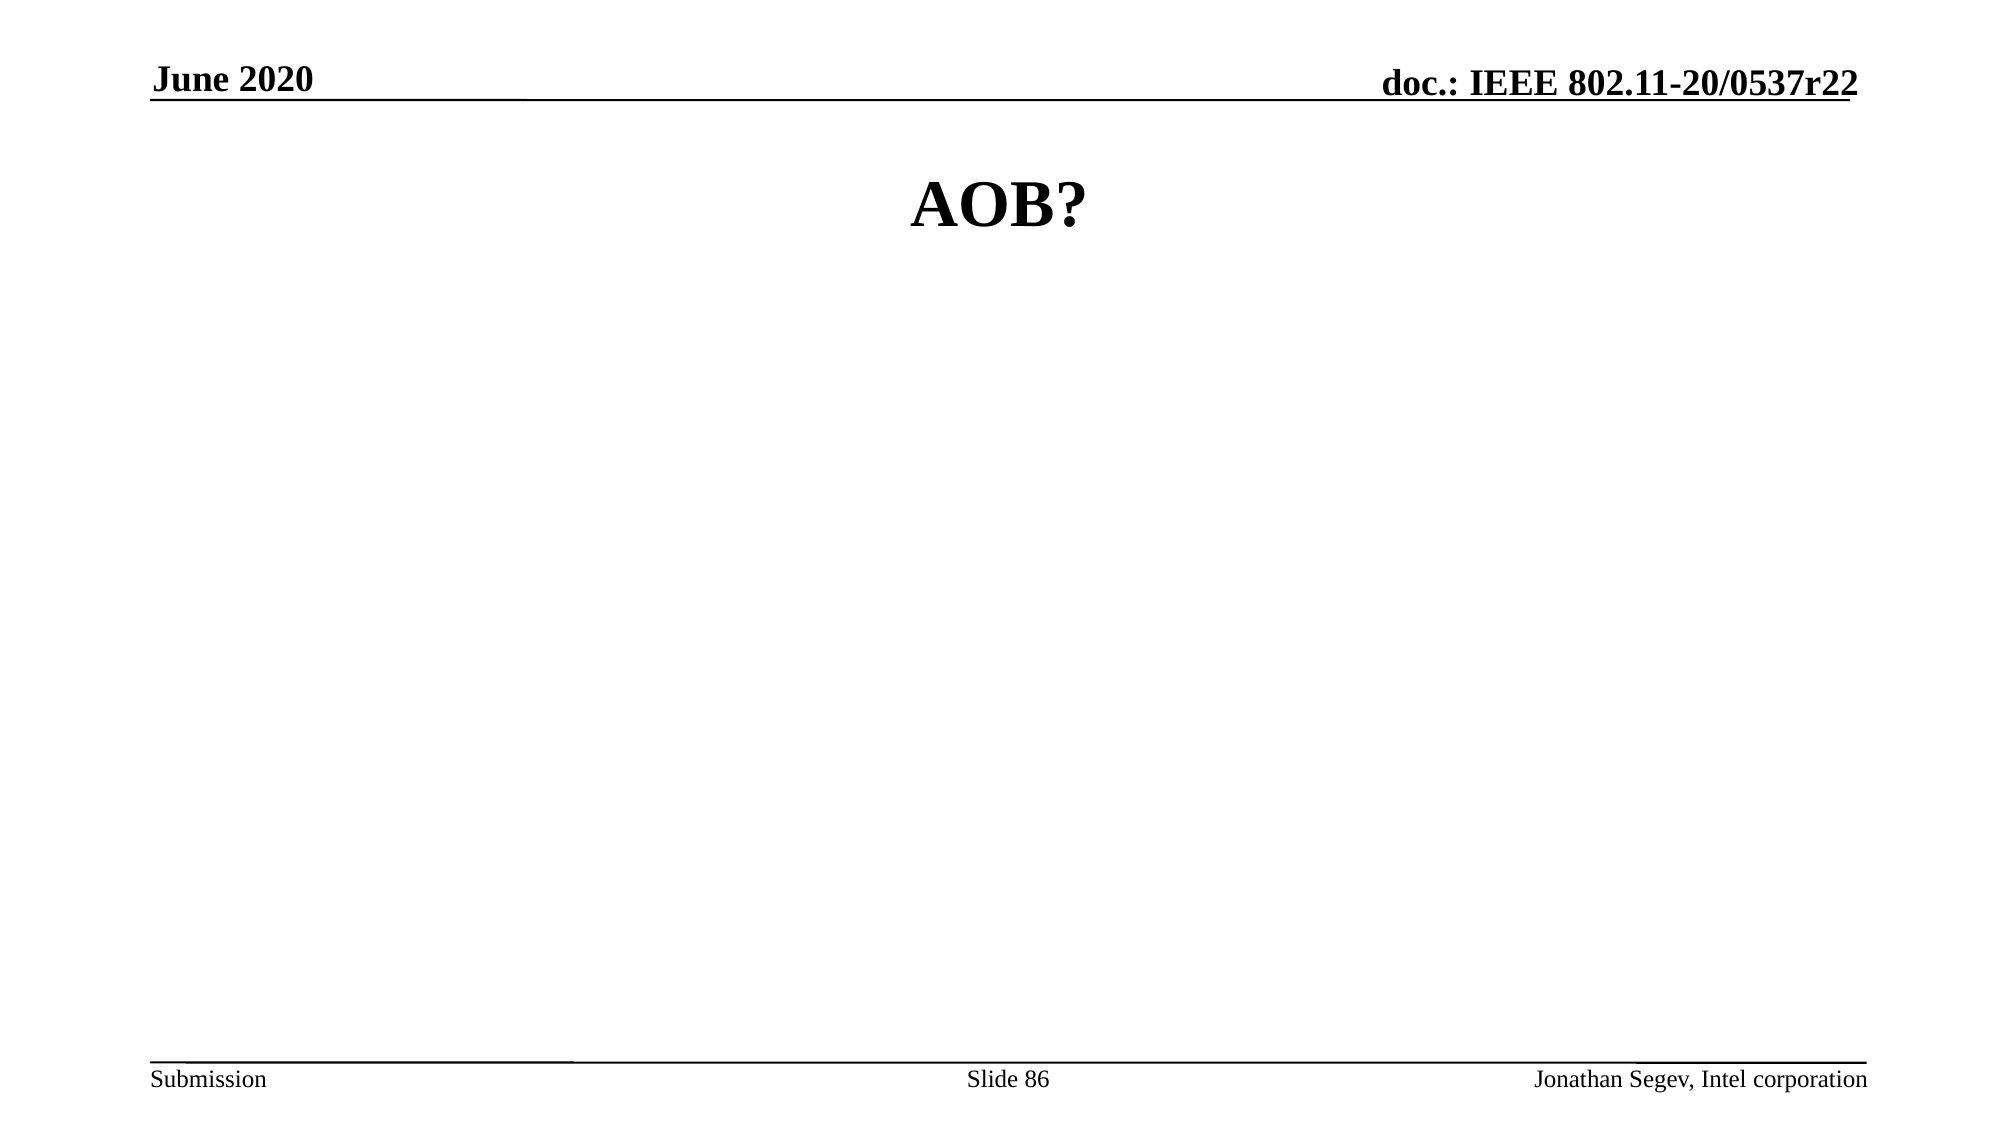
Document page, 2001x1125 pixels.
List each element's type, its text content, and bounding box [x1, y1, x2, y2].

title AOB? [149, 112, 1850, 288]
slide_number Slide 86 [950, 1061, 1067, 1123]
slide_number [152, 54, 563, 100]
footer Jonathan Segev, Intel corporation [1171, 1061, 1869, 1093]
